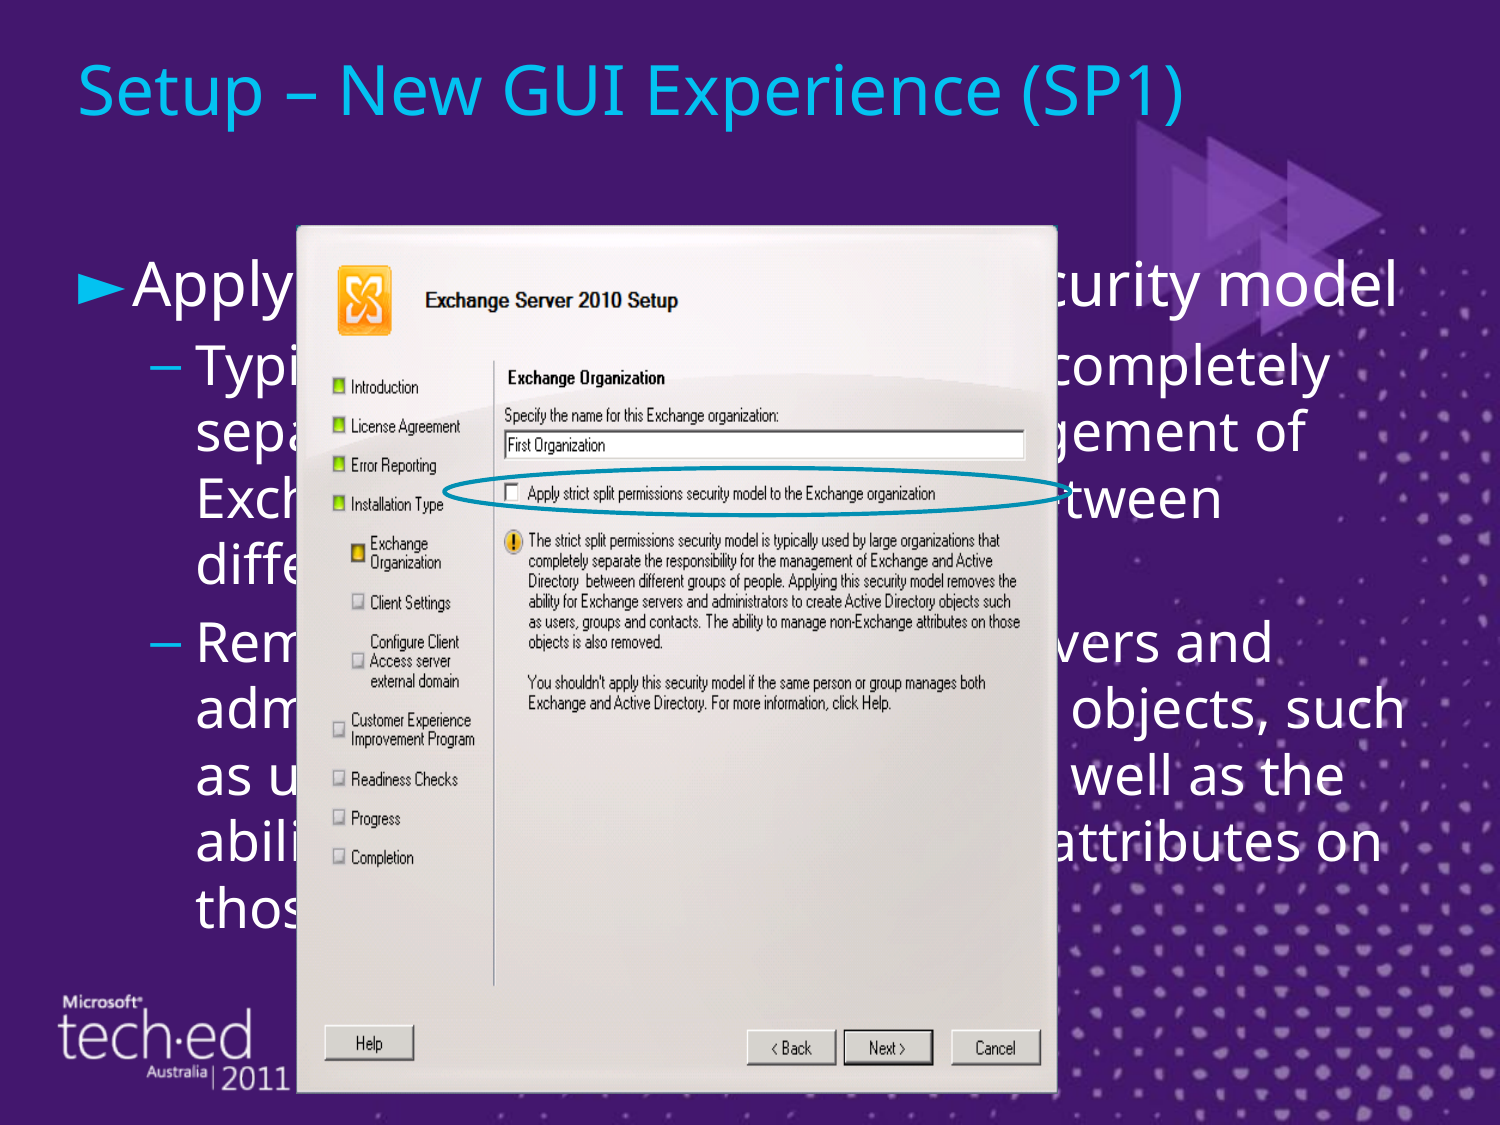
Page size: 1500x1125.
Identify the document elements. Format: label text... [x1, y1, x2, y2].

title Setup – New GUI Experience (SP1) [62, 37, 1438, 138]
text_box [1062, 483, 1073, 500]
list Apply strict split permissions security model Typically used by large orgs that completely separate responsibility for management of Exchange and Active Directory between different groups of people Removes ability for Exchange servers and admins to create Active Directory objects, such as users, groups and contacts, as well as the ability to manage non-Exchange attributes on those objects [63, 237, 291, 1019]
picture [0, 0, 1500, 1125]
list Apply strict split permissions security model Typically used by large orgs that completely separate responsibility for management of Exchange and Active Directory between different groups of people Removes ability for Exchange servers and admins to create Active Directory objects, such as users, groups and contacts, as well as the ability to manage non-Exchange attributes on those objects [1062, 237, 1436, 1019]
